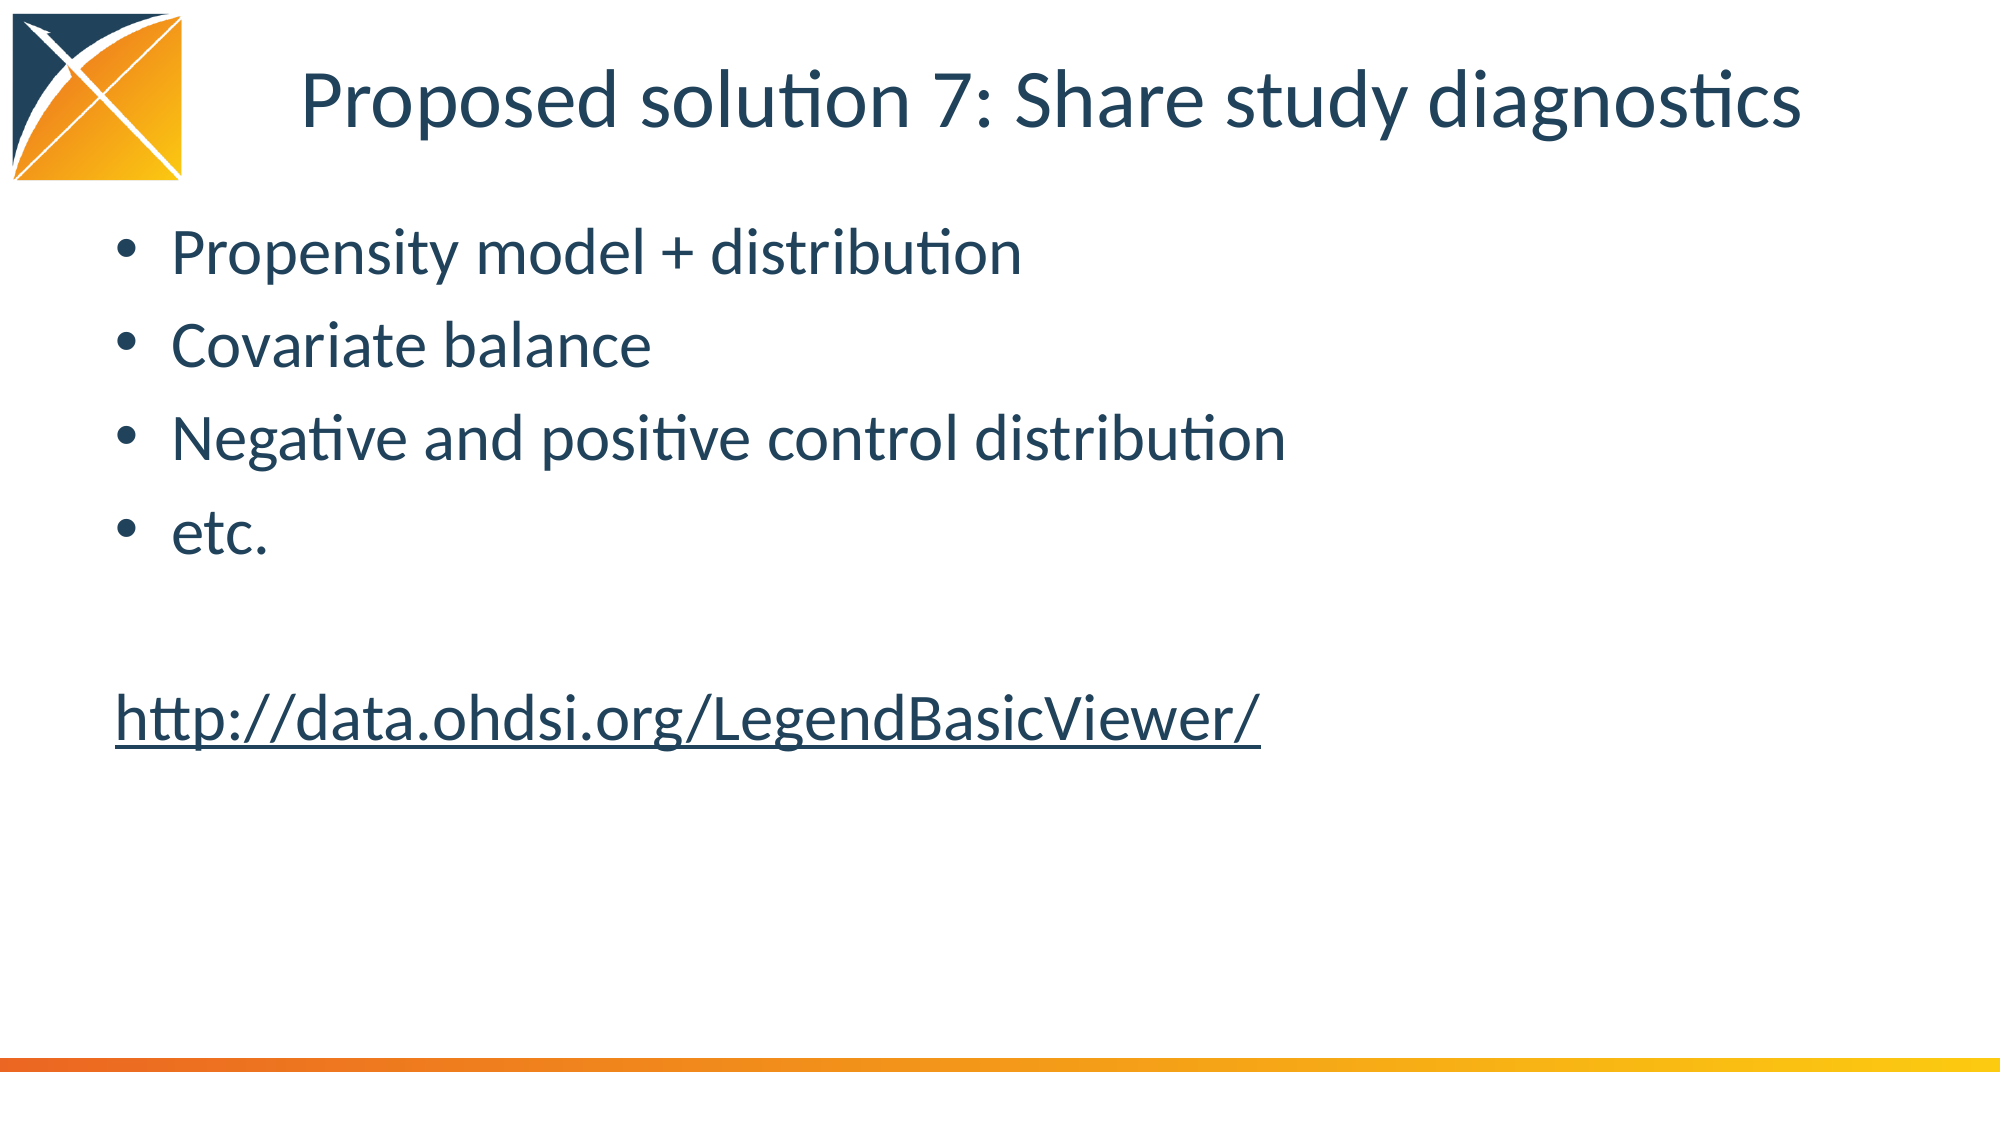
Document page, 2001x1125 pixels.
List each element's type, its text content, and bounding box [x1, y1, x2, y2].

picture [0, 0, 206, 200]
title Proposed solution 7: Share study diagnostics [205, 24, 1900, 163]
list Propensity model + distribution Covariate balance Negative and positive control distribution etc. http://data.ohdsi.org/LegendBasicViewer/ [99, 200, 1900, 1005]
